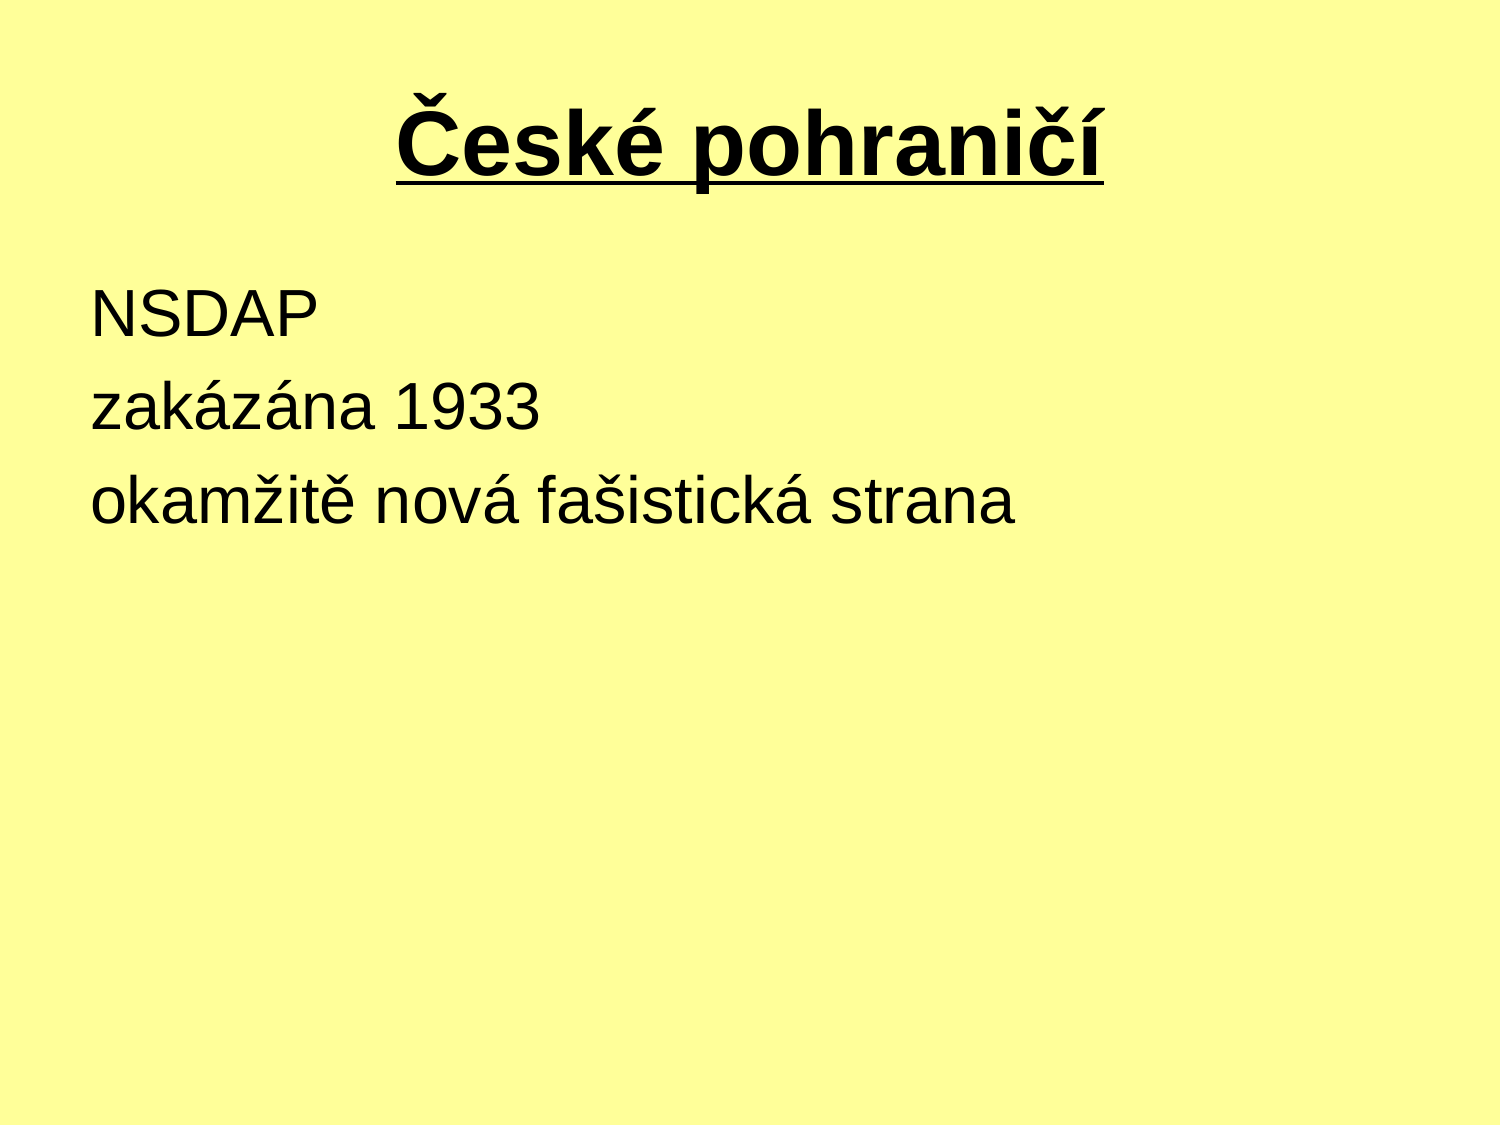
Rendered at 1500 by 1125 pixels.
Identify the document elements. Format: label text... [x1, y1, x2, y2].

list NSDAP zakázána 1933 okamžitě nová fašistická strana [75, 262, 1425, 1005]
title České pohraničí [75, 45, 1425, 233]
